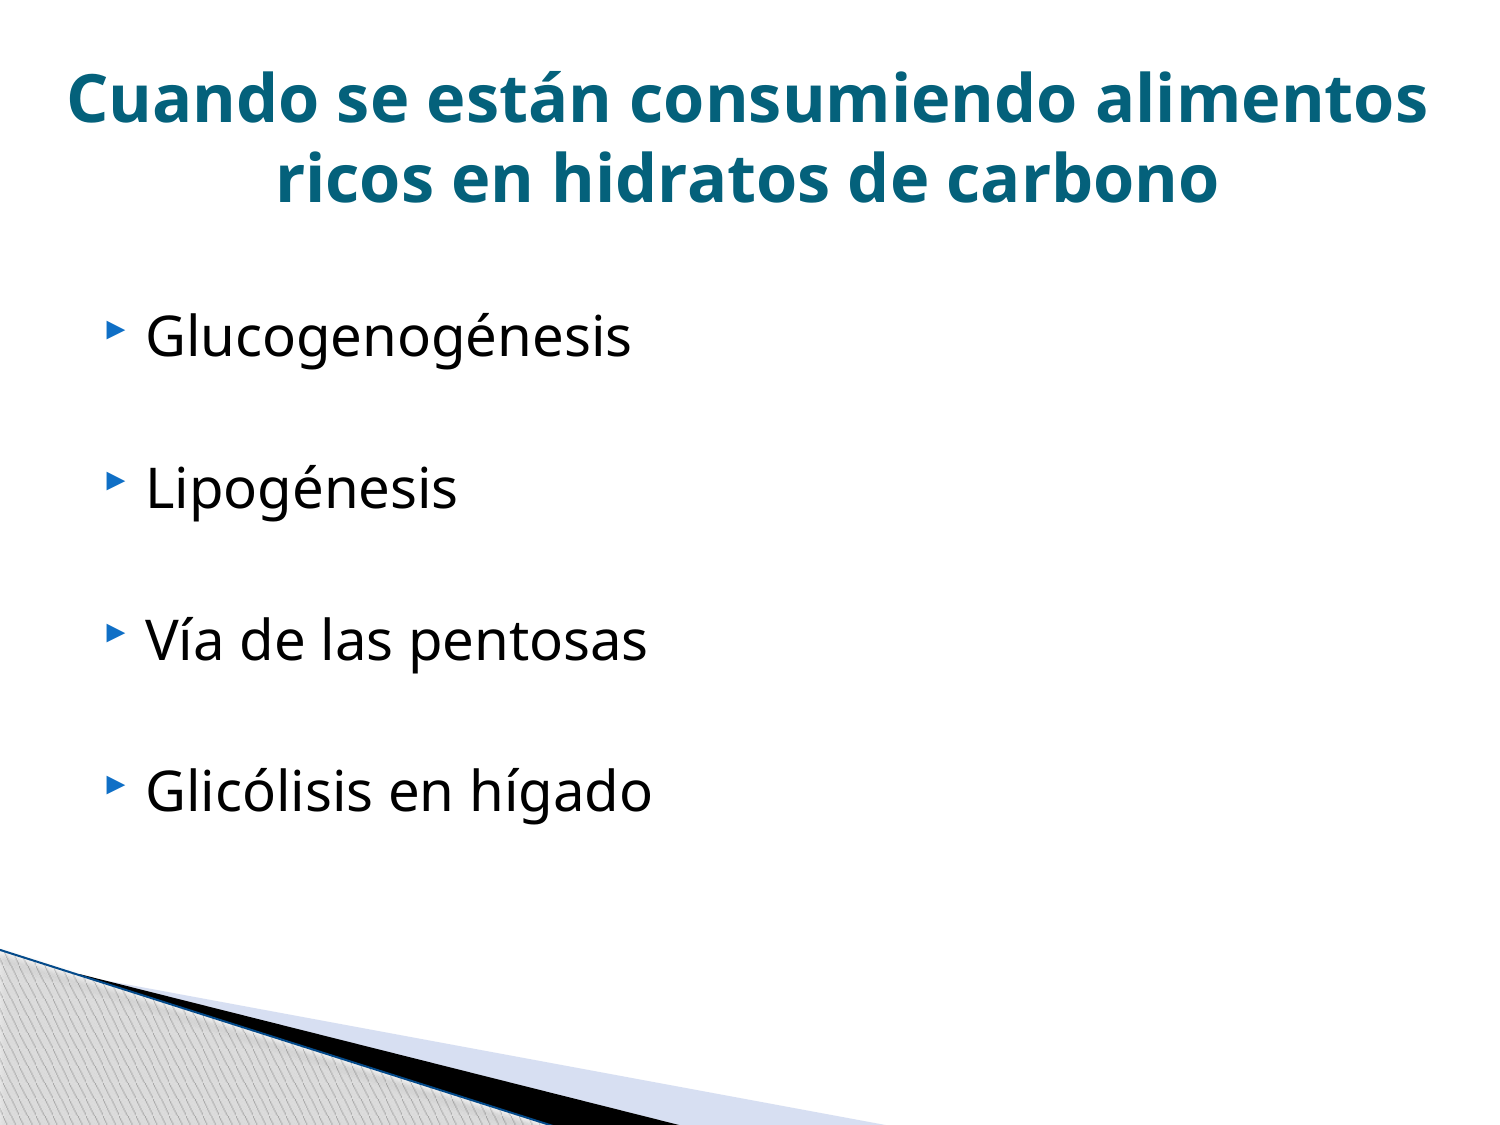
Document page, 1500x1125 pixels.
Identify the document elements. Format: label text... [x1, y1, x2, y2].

title Cuando se están consumiendo alimentos ricos en hidratos de carbono [35, 46, 1461, 305]
list Glucogenogénesis Lipogénesis Vía de las pentosas Glicólisis en hígado [70, 305, 1421, 916]
